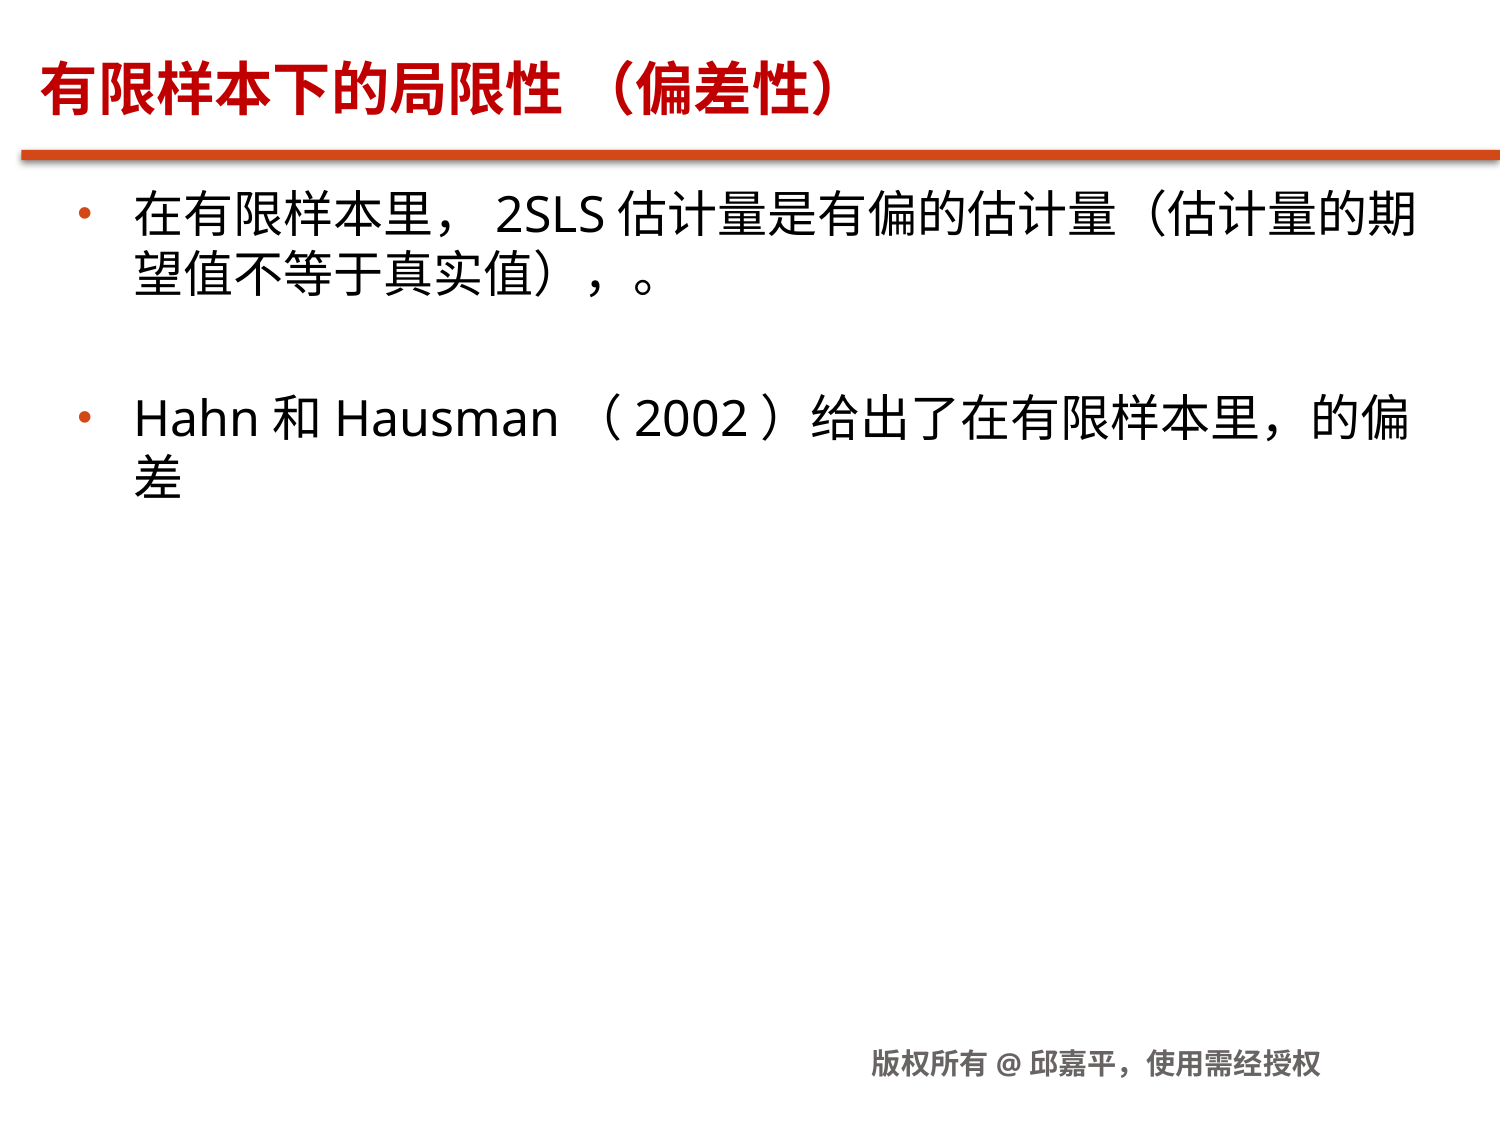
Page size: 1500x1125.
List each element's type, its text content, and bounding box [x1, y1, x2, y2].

footer 版权所有@邱嘉平，使用需经授权 [690, 1025, 1500, 1100]
title 有限样本下的局限性 （偏差性） [24, 50, 1450, 138]
